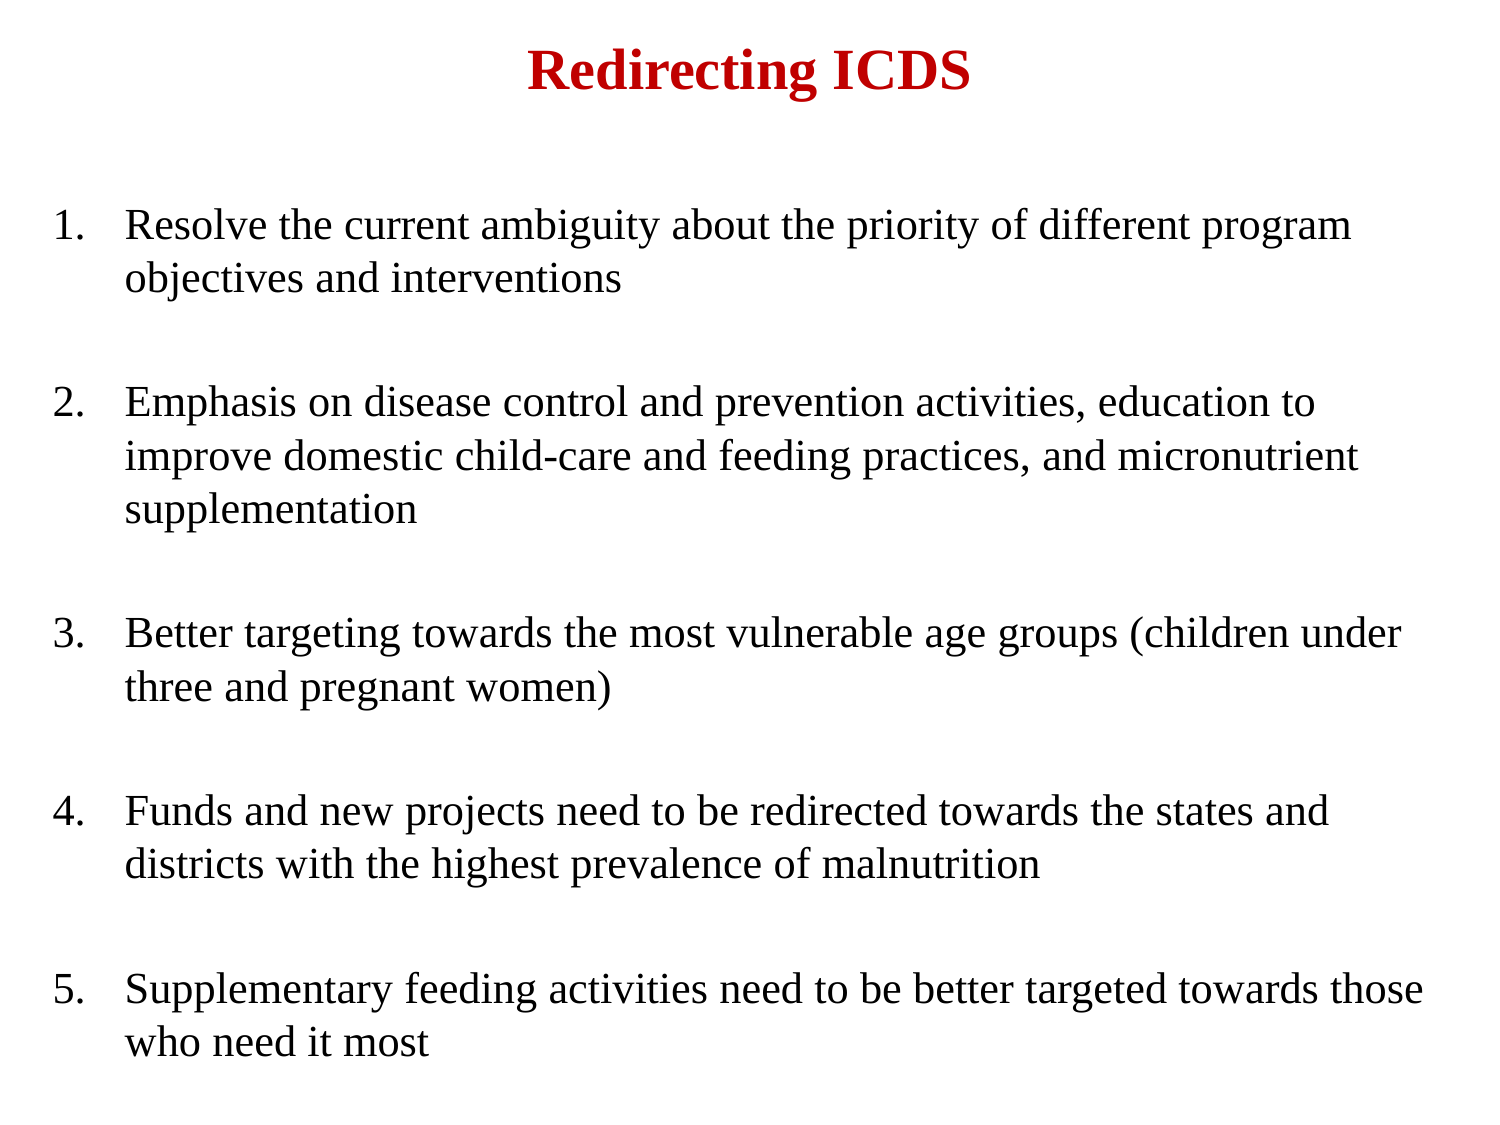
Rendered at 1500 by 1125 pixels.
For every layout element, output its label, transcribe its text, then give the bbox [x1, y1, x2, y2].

list Resolve the current ambiguity about the priority of different program objectives and interventions Emphasis on disease control and prevention activities, education to improve domestic child-care and feeding practices, and micronutrient supplementation Better targeting towards the most vulnerable age groups (children under three and pregnant women) Funds and new projects need to be redirected towards the states and districts with the highest prevalence of malnutrition Supplementary feeding activities need to be better targeted towards those who need it most [37, 125, 1463, 1075]
title Redirecting ICDS [75, 7, 1425, 125]
